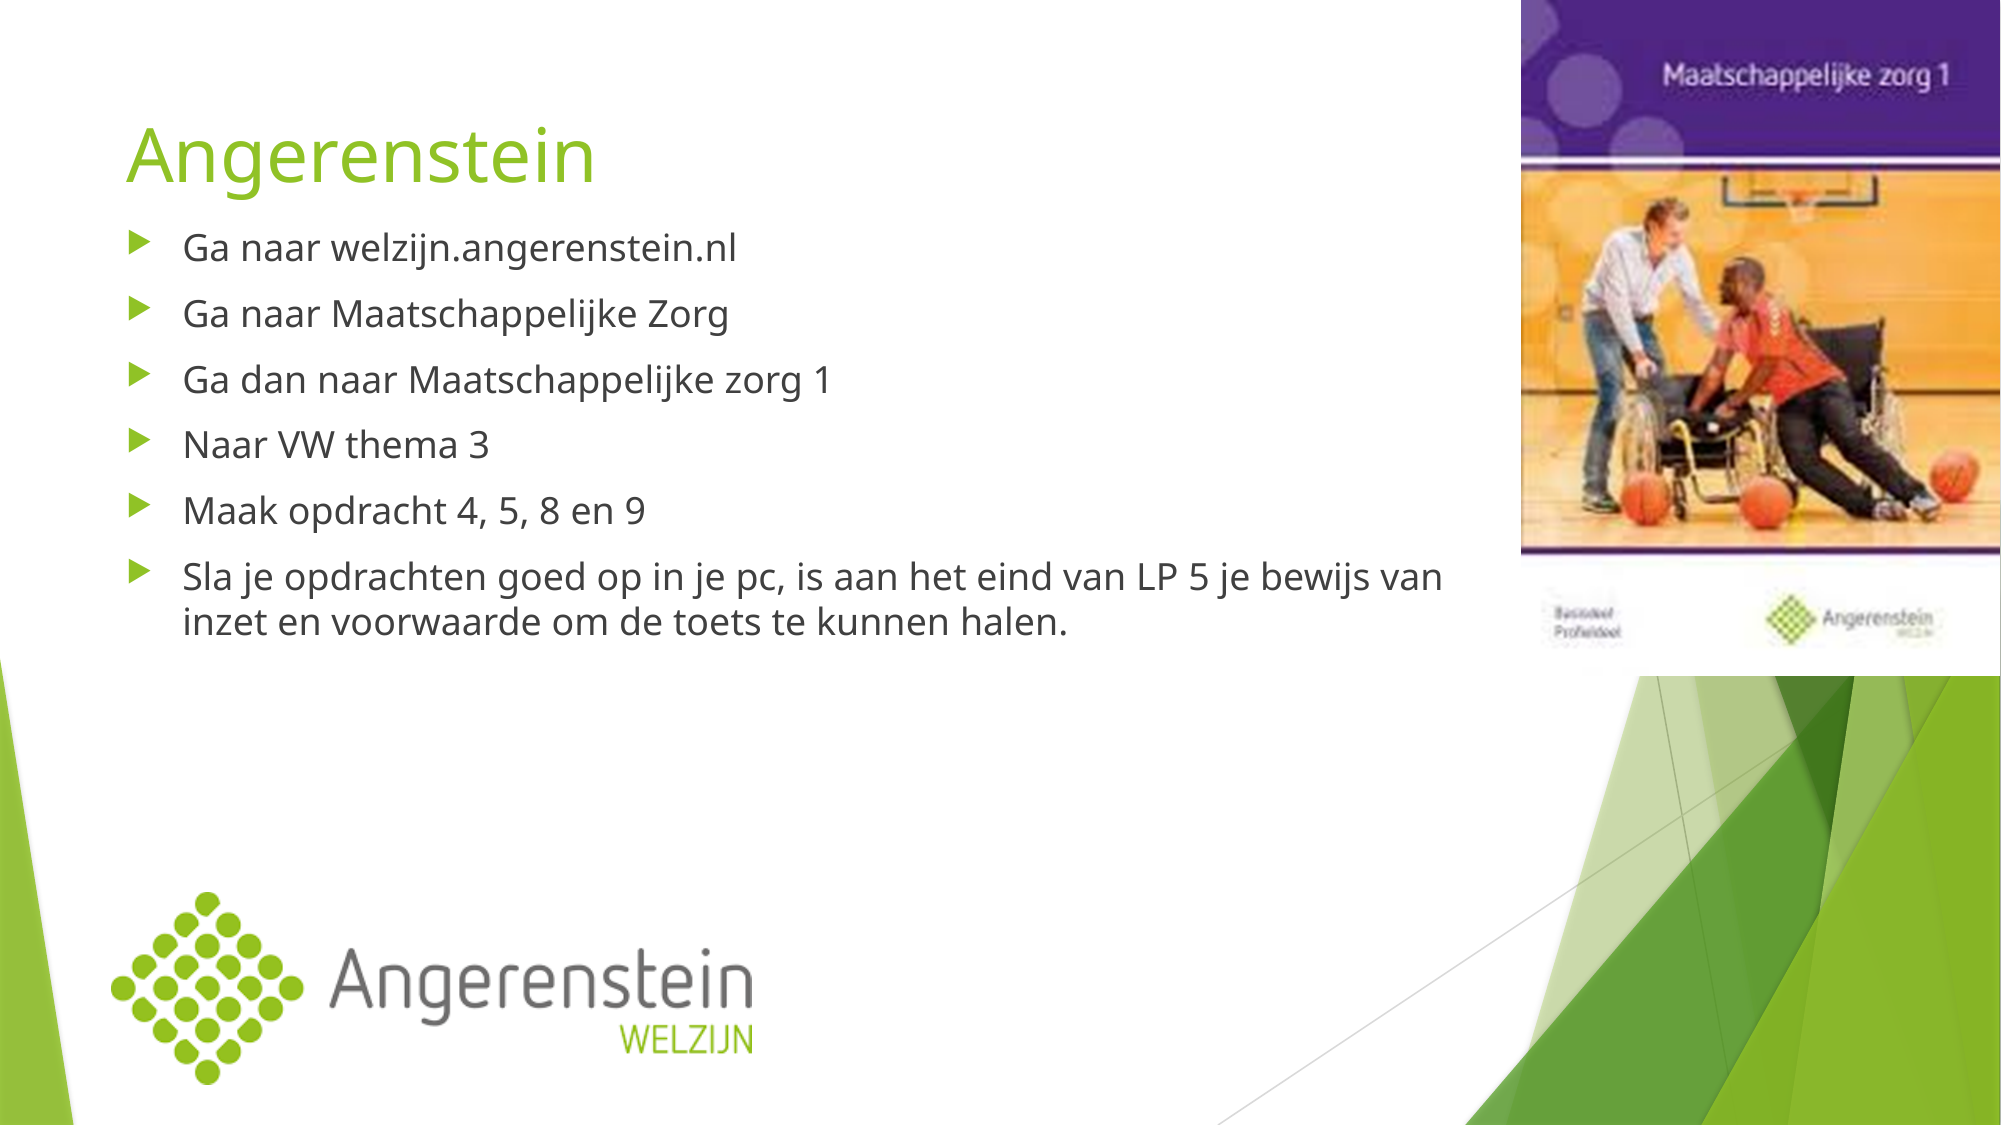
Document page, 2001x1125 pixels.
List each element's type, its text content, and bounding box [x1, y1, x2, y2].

picture [1520, 0, 2000, 677]
picture [110, 892, 753, 1086]
list Ga naar welzijn.angerenstein.nl Ga naar Maatschappelijke Zorg Ga dan naar Maatschappelijke zorg 1 Naar VW thema 3 Maak opdracht 4, 5, 8 en 9 Sla je opdrachten goed op in je pc, is aan het eind van LP 5 je bewijs van inzet en voorwaarde om de toets te kunnen halen. [111, 216, 1522, 853]
title Angerenstein [111, 99, 1515, 216]
